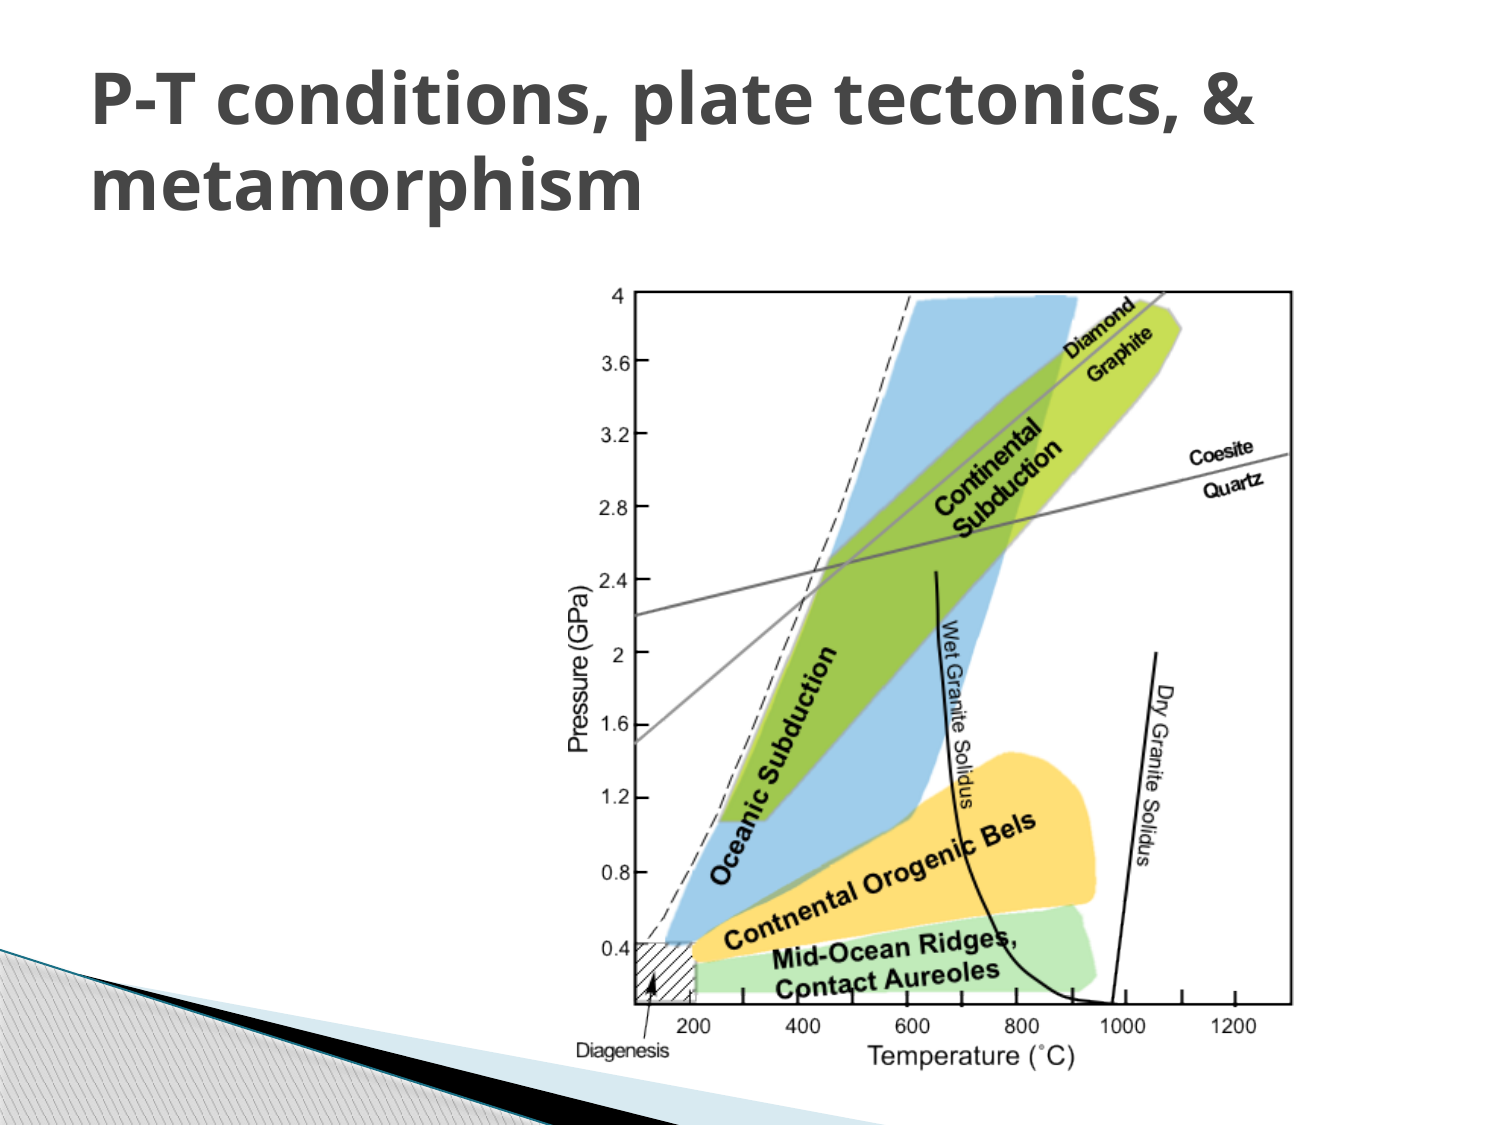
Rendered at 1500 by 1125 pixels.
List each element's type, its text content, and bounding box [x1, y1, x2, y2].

title P-T conditions, plate tectonics, & metamorphism [75, 45, 1425, 233]
picture [568, 282, 1295, 1073]
